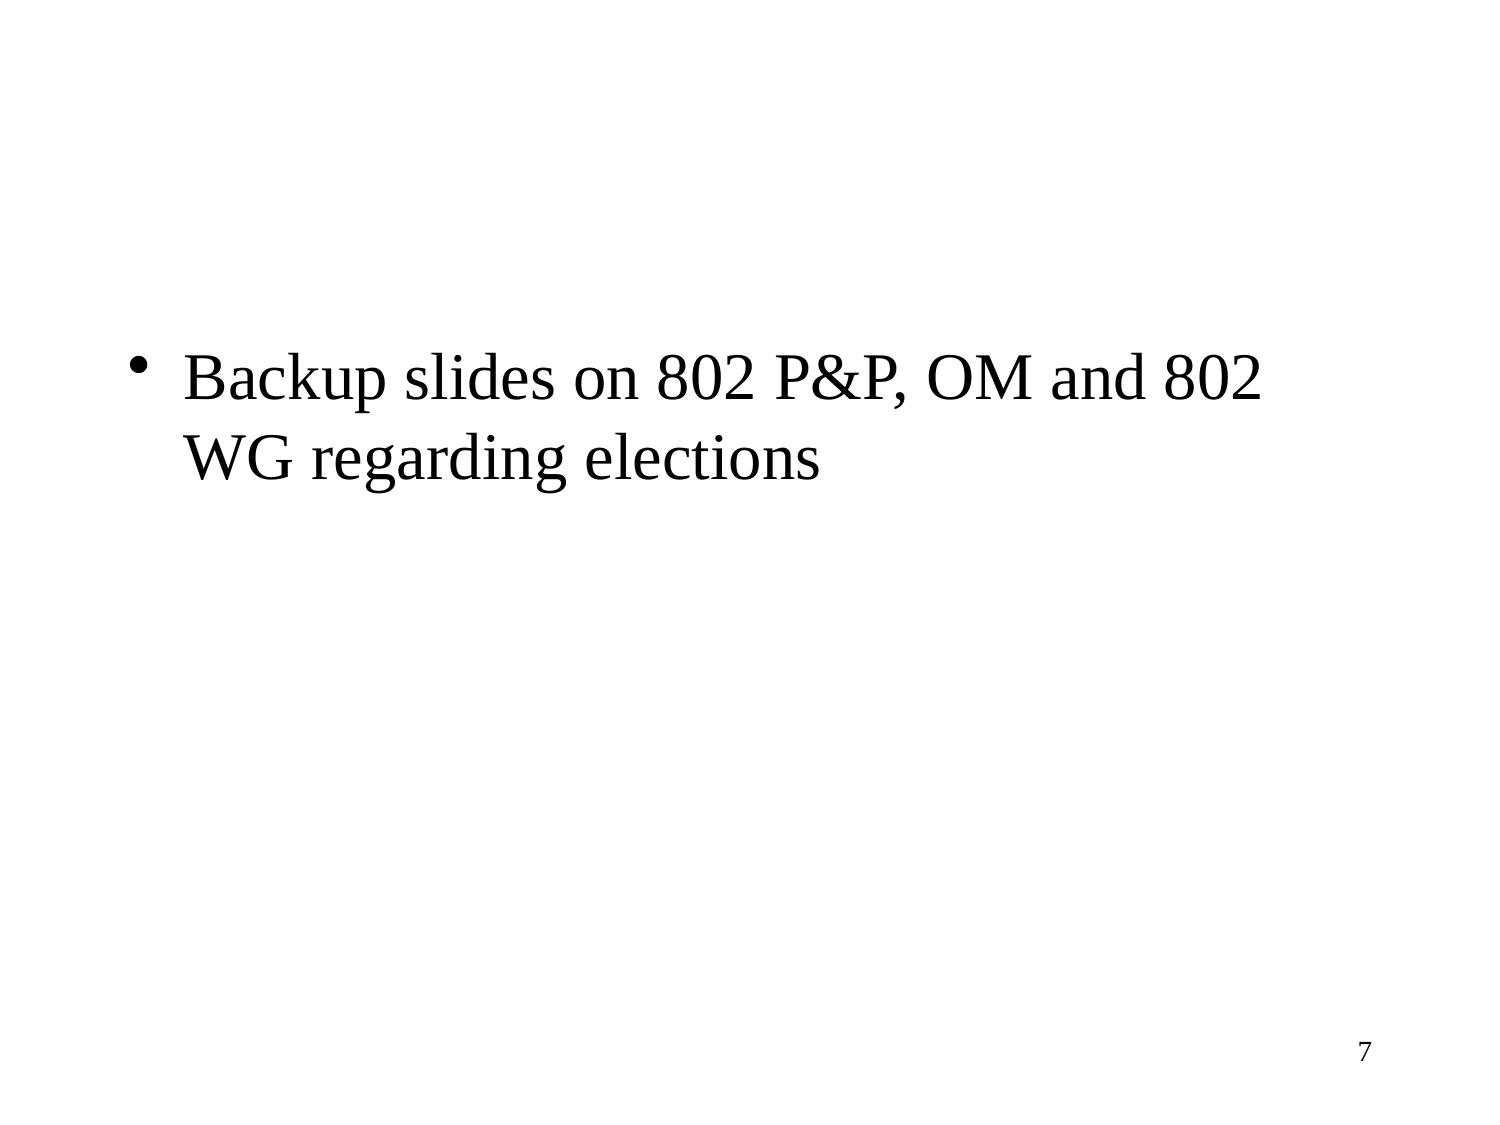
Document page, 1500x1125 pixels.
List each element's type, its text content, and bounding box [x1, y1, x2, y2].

list Backup slides on 802 P&P, OM and 802 WG regarding elections [112, 324, 1388, 1001]
slide_number 7 [1074, 1024, 1388, 1101]
